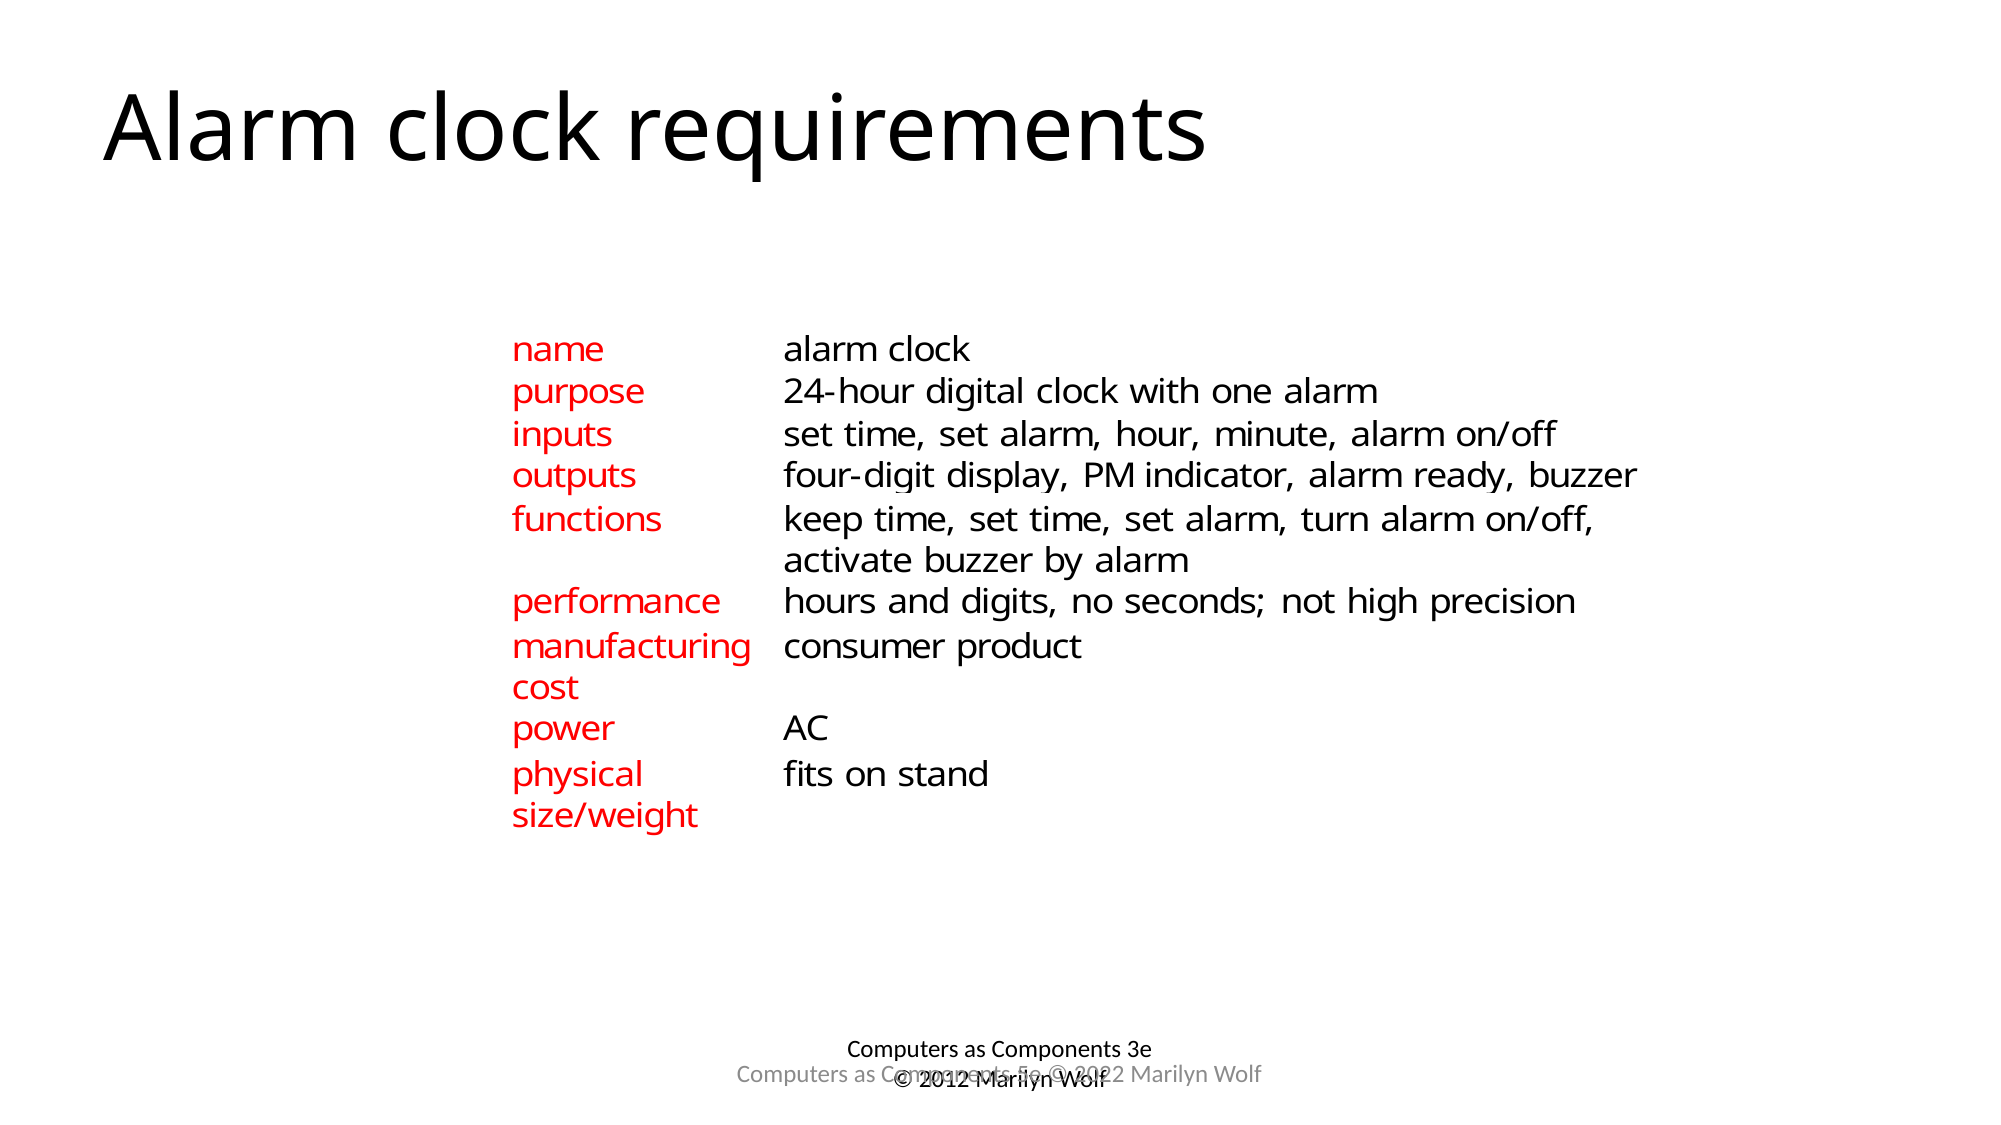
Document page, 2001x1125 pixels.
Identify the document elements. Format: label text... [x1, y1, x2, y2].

title Alarm clock requirements [88, 37, 1789, 225]
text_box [376, 324, 1659, 1125]
